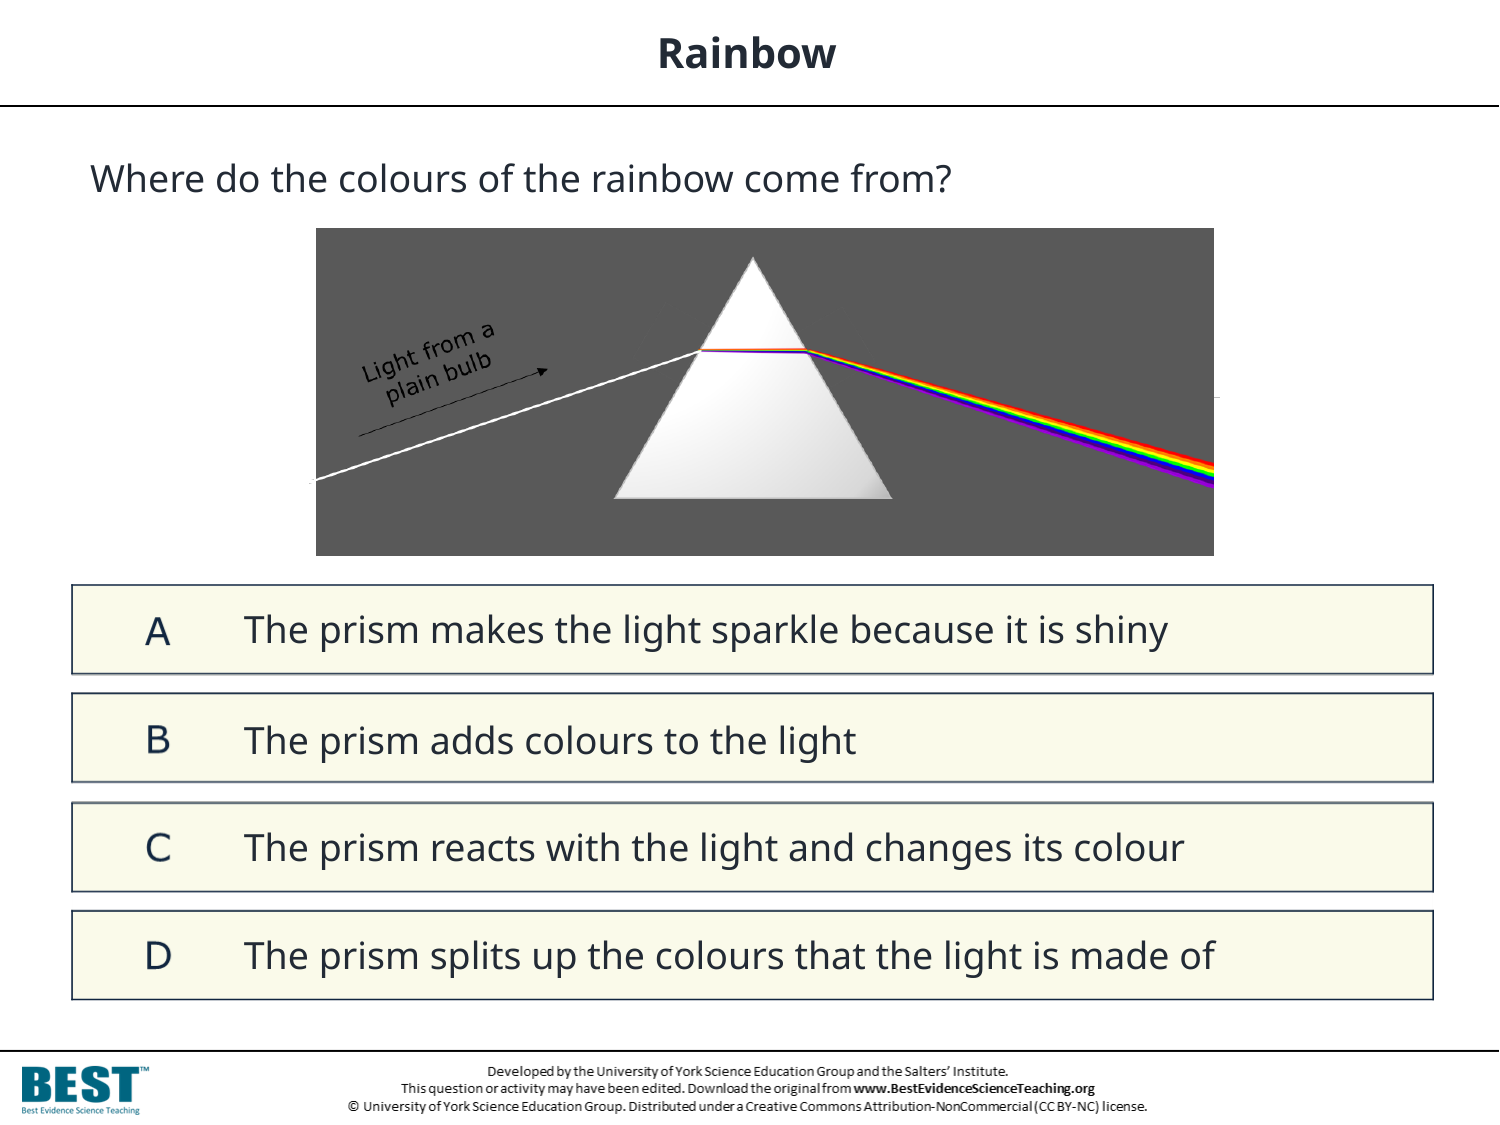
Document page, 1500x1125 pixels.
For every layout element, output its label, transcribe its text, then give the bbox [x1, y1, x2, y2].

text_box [71, 584, 1435, 1001]
picture [0, 105, 1500, 1125]
text_box Rainbow [23, 4, 1471, 99]
